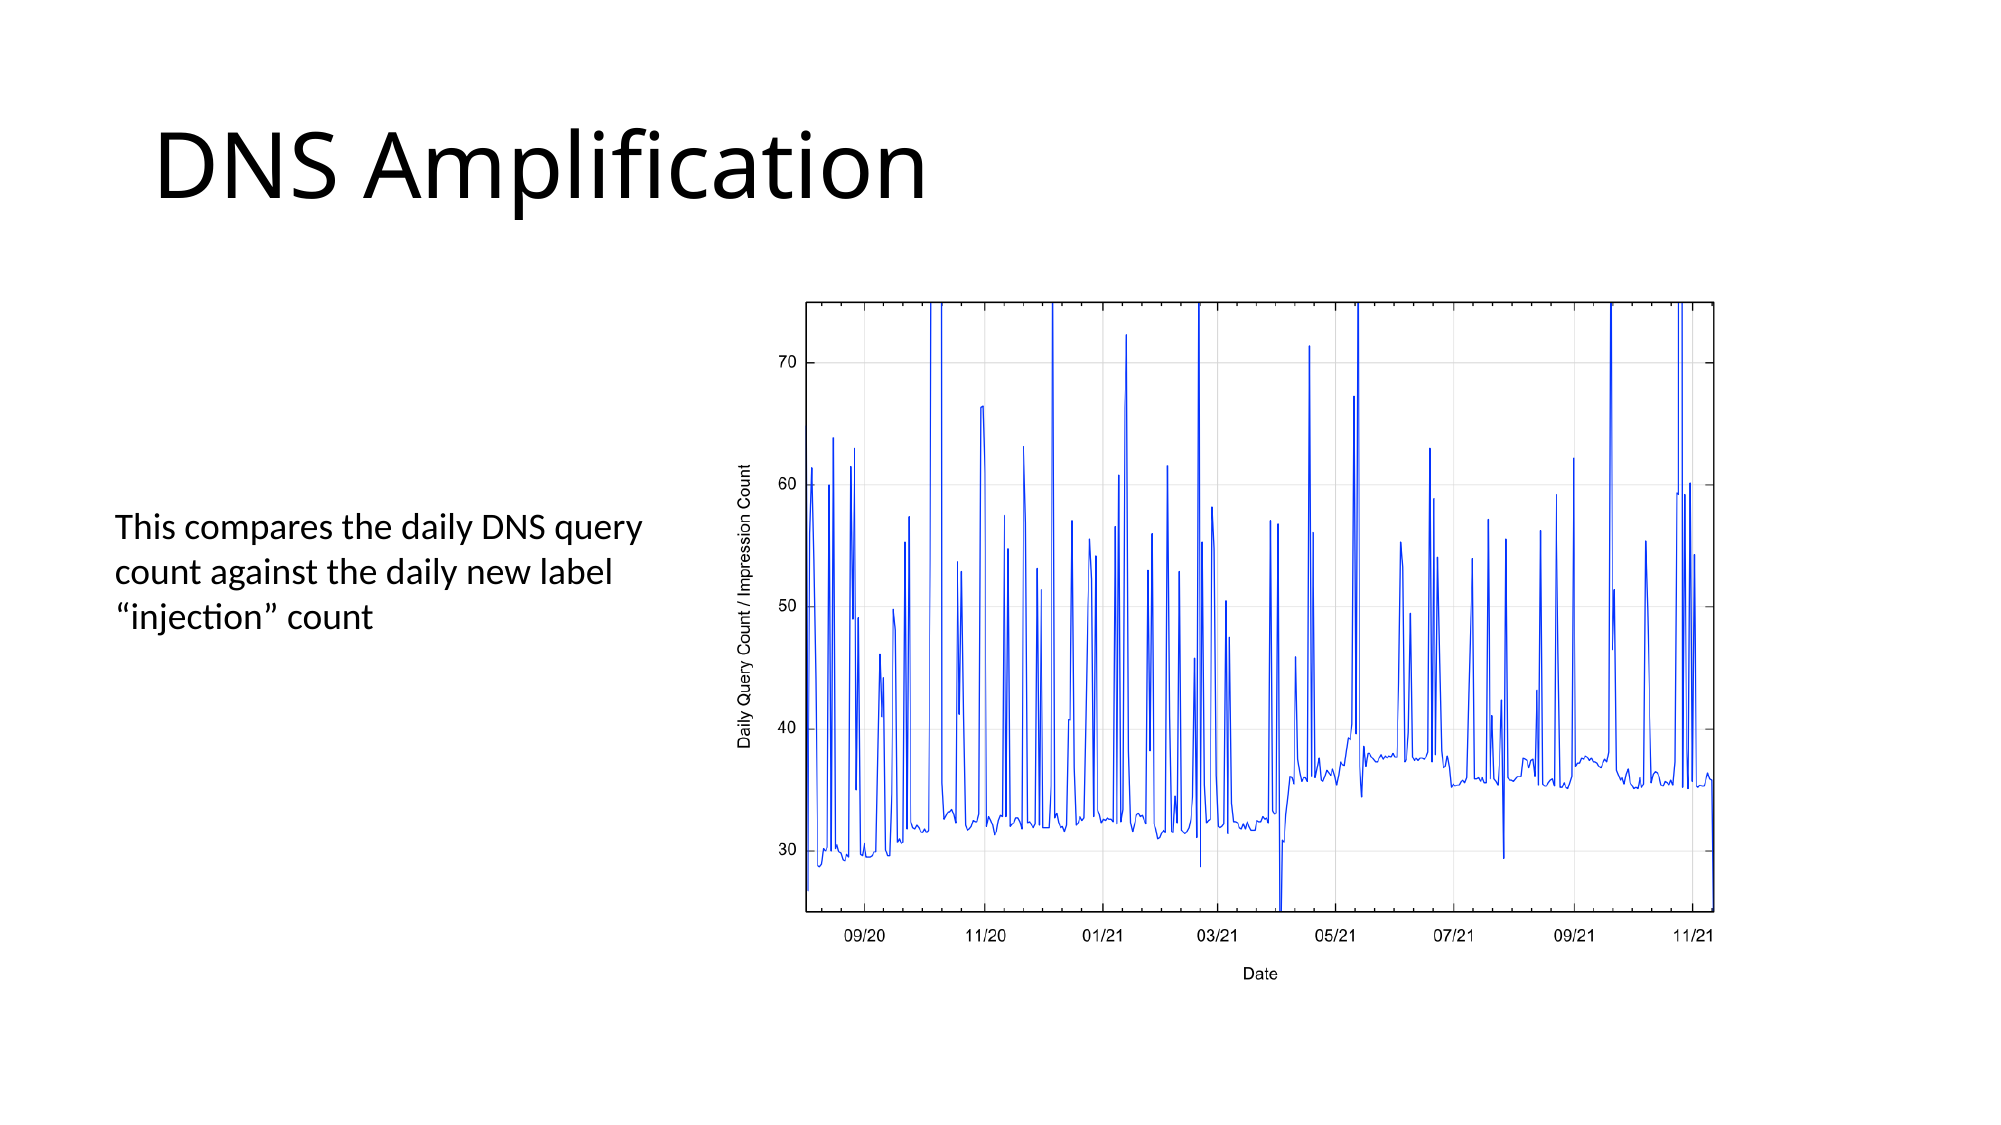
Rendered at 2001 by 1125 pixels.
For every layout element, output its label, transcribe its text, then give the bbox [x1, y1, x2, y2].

title DNS Amplification [137, 59, 1863, 278]
text_box This compares the daily DNS query count against the daily new label “injection” count [100, 494, 724, 690]
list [724, 277, 1742, 992]
